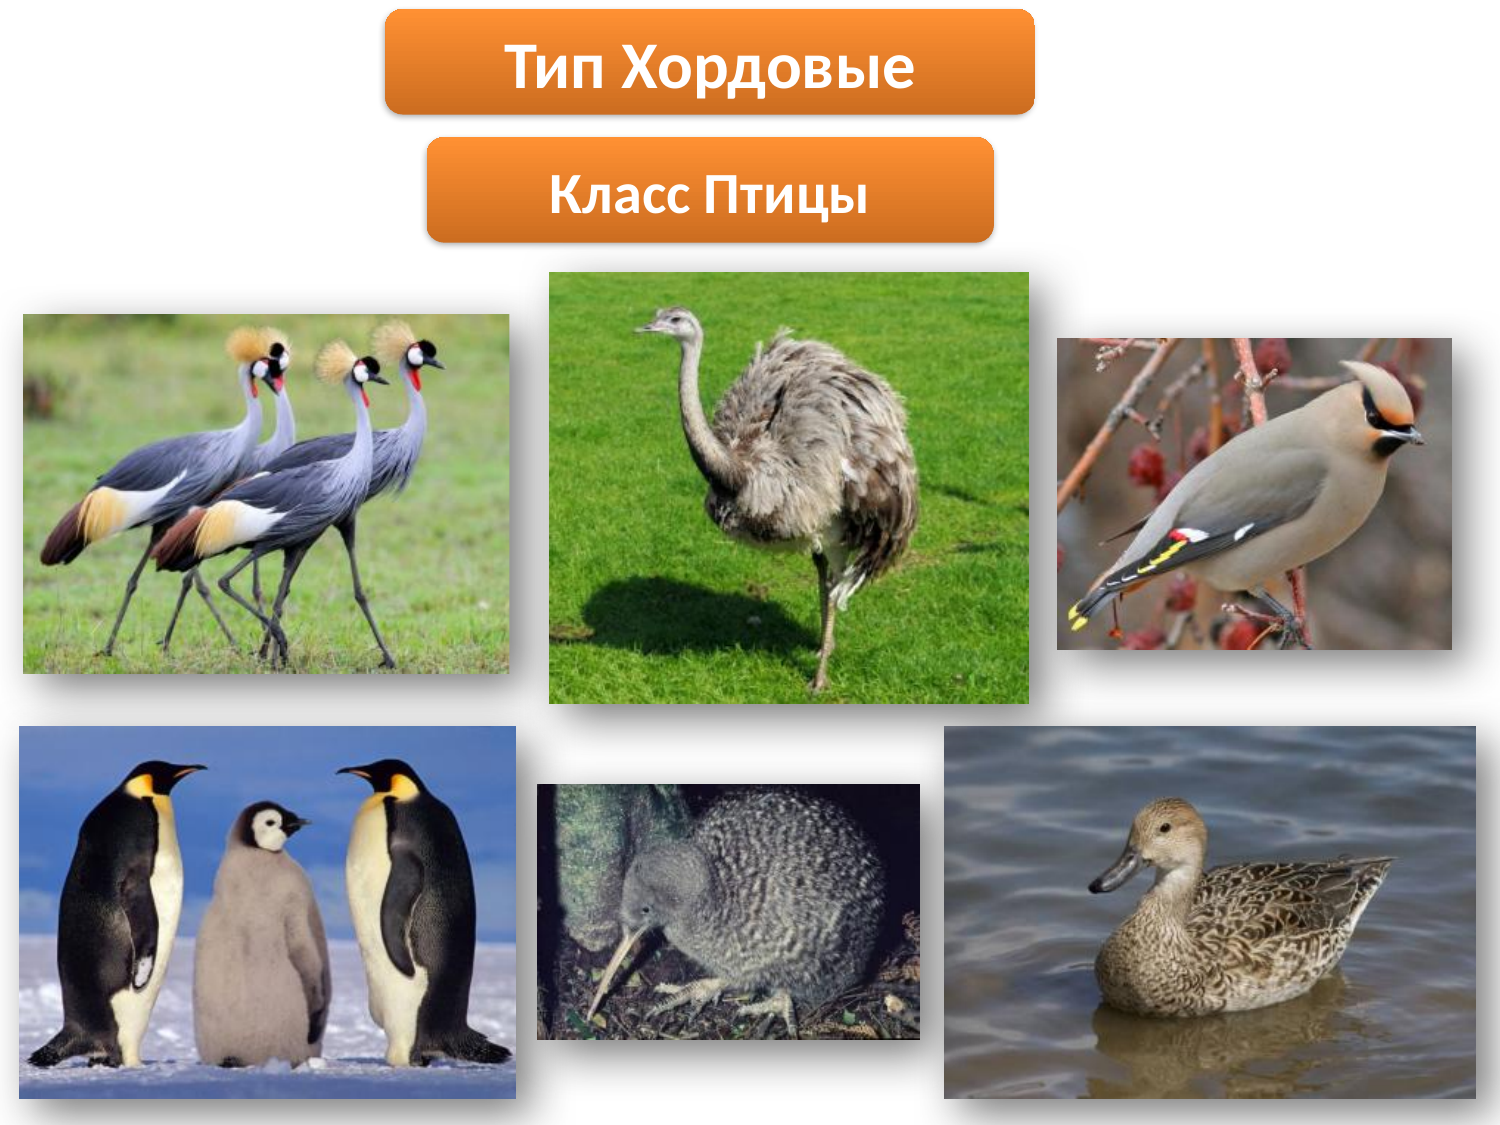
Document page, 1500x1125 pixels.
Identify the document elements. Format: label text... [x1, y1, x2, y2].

picture [1056, 337, 1452, 650]
text_box Тип Хордовые [385, 9, 1035, 115]
picture [537, 784, 920, 1041]
text_box Класс Птицы [426, 137, 994, 243]
picture [22, 314, 510, 674]
picture [19, 726, 516, 1099]
picture [944, 726, 1476, 1099]
picture [548, 272, 1029, 705]
